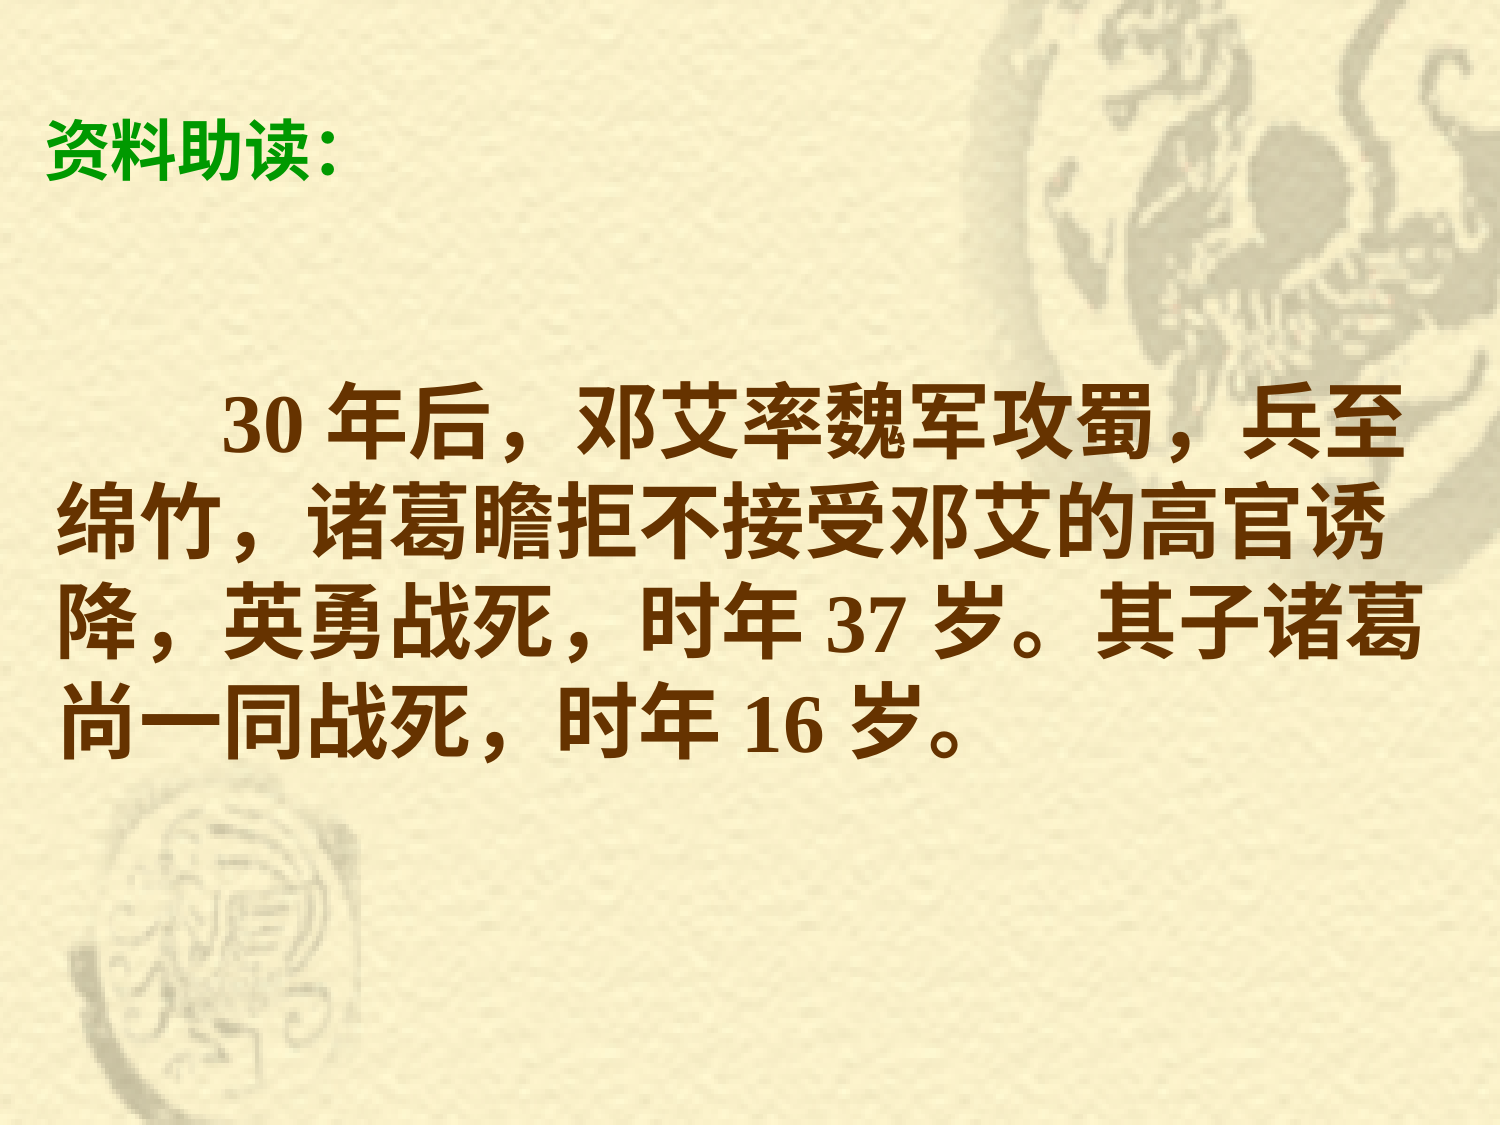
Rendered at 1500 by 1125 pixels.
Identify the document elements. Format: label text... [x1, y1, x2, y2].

picture [0, 0, 1500, 1125]
text_box 30年后，邓艾率魏军攻蜀，兵至绵竹，诸葛瞻拒不接受邓艾的高官诱降，英勇战死，时年37岁。其子诸葛尚一同战死，时年16岁。 [41, 361, 1483, 777]
text_box 资料助读： [29, 101, 396, 197]
